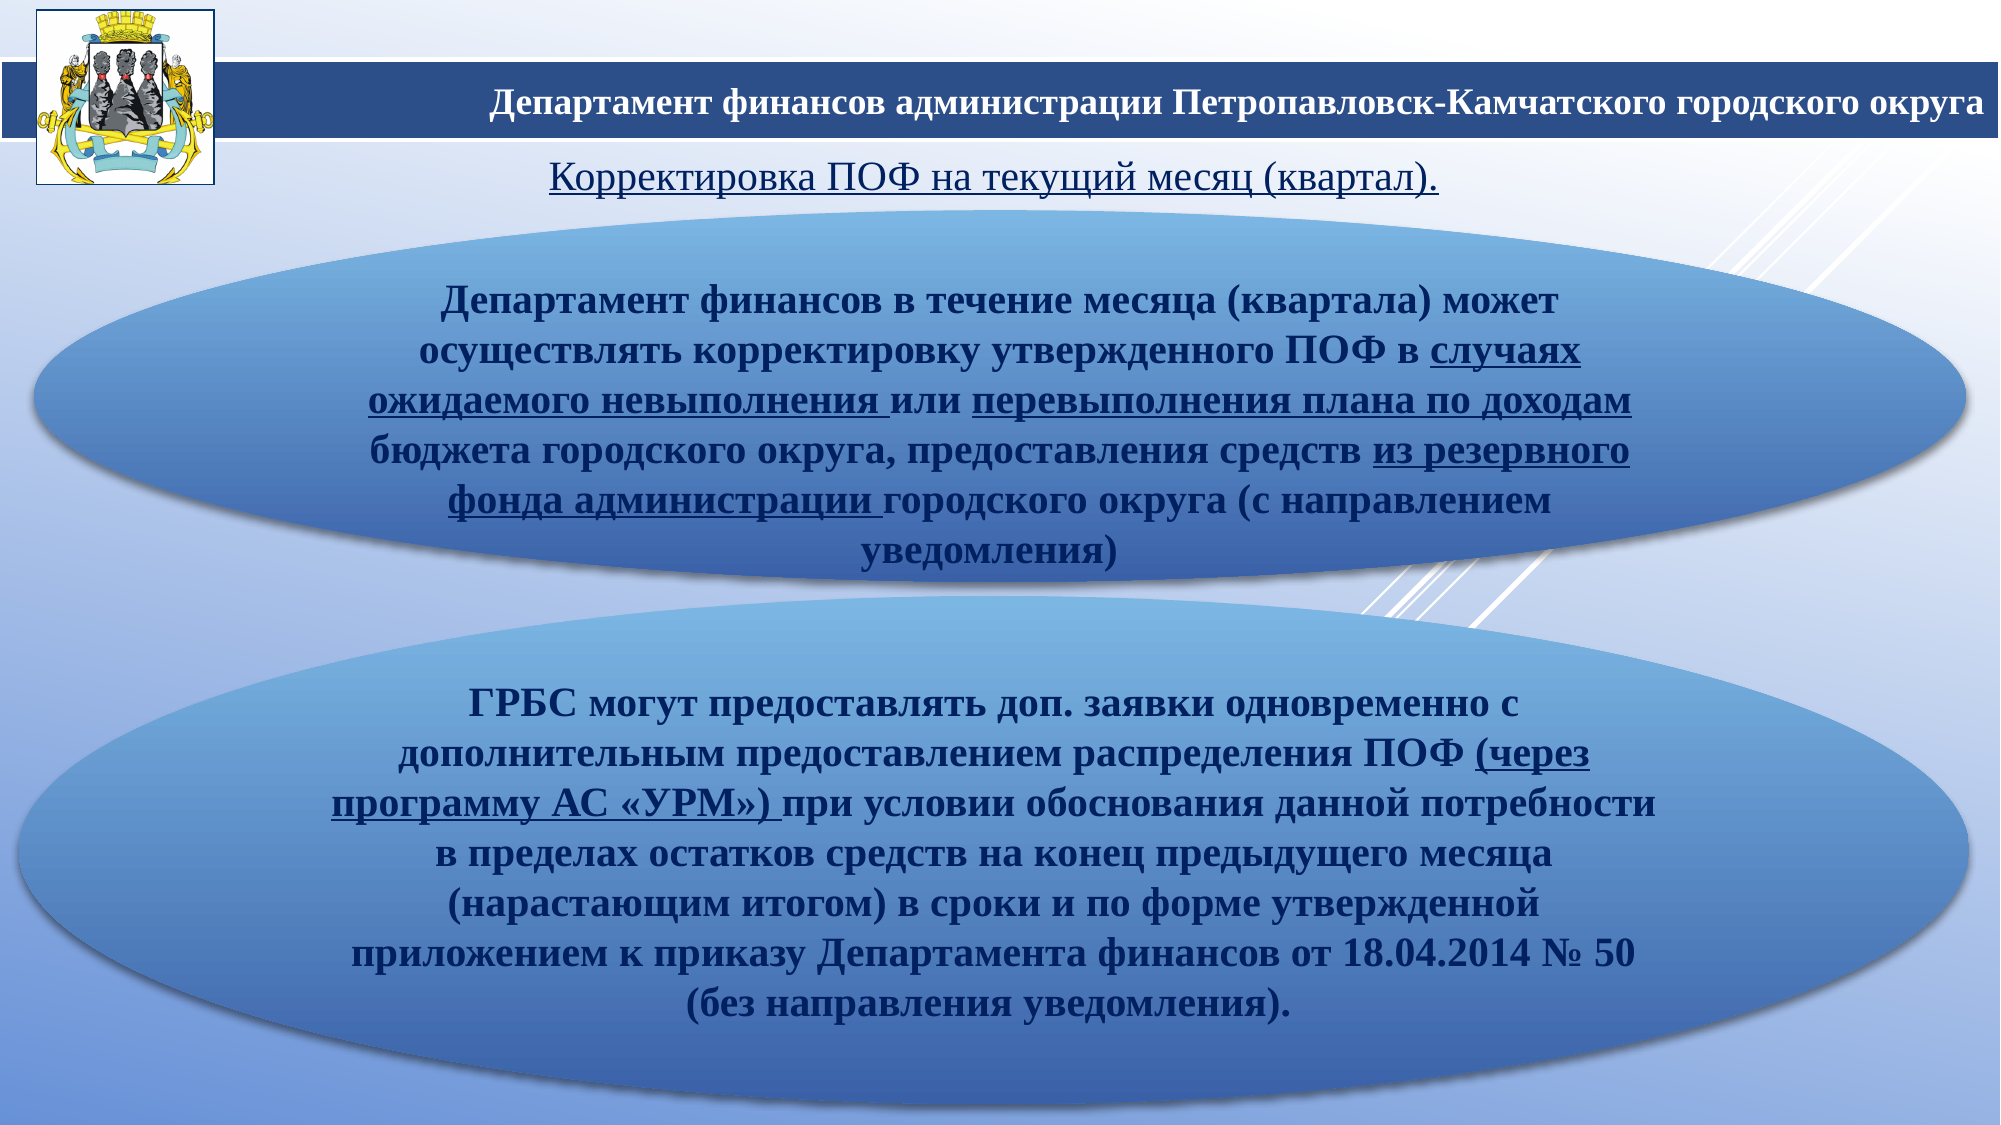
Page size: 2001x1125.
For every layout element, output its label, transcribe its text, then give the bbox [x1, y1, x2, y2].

text_box [1089, 184, 2000, 1105]
text_box [0, 184, 912, 1105]
text_box Корректировка ПОФ на текущий месяц (квартал). [18, 184, 1970, 211]
text_box Департамент финансов в течение месяца (квартала) может осуществлять корректировку утвержденного ПОФ в случаях ожидаемого невыполнения или перевыполнения плана по доходам бюджета городского округа, предоставления средств из резервного фонда администрации городского округа (с направлением уведомления) [34, 210, 1966, 582]
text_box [0, 10, 2000, 184]
text_box ГРБС могут предоставлять доп. заявки одновременно с дополнительным предоставлением распределения ПОФ (через программу АС «УРМ») при условии обоснования данной потребности в пределах остатков средств на конец предыдущего месяца (нарастающим итогом) в сроки и по форме утвержденной приложением к приказу Департамента финансов от 18.04.2014 № 50 (без направления уведомления). [18, 595, 1970, 1105]
